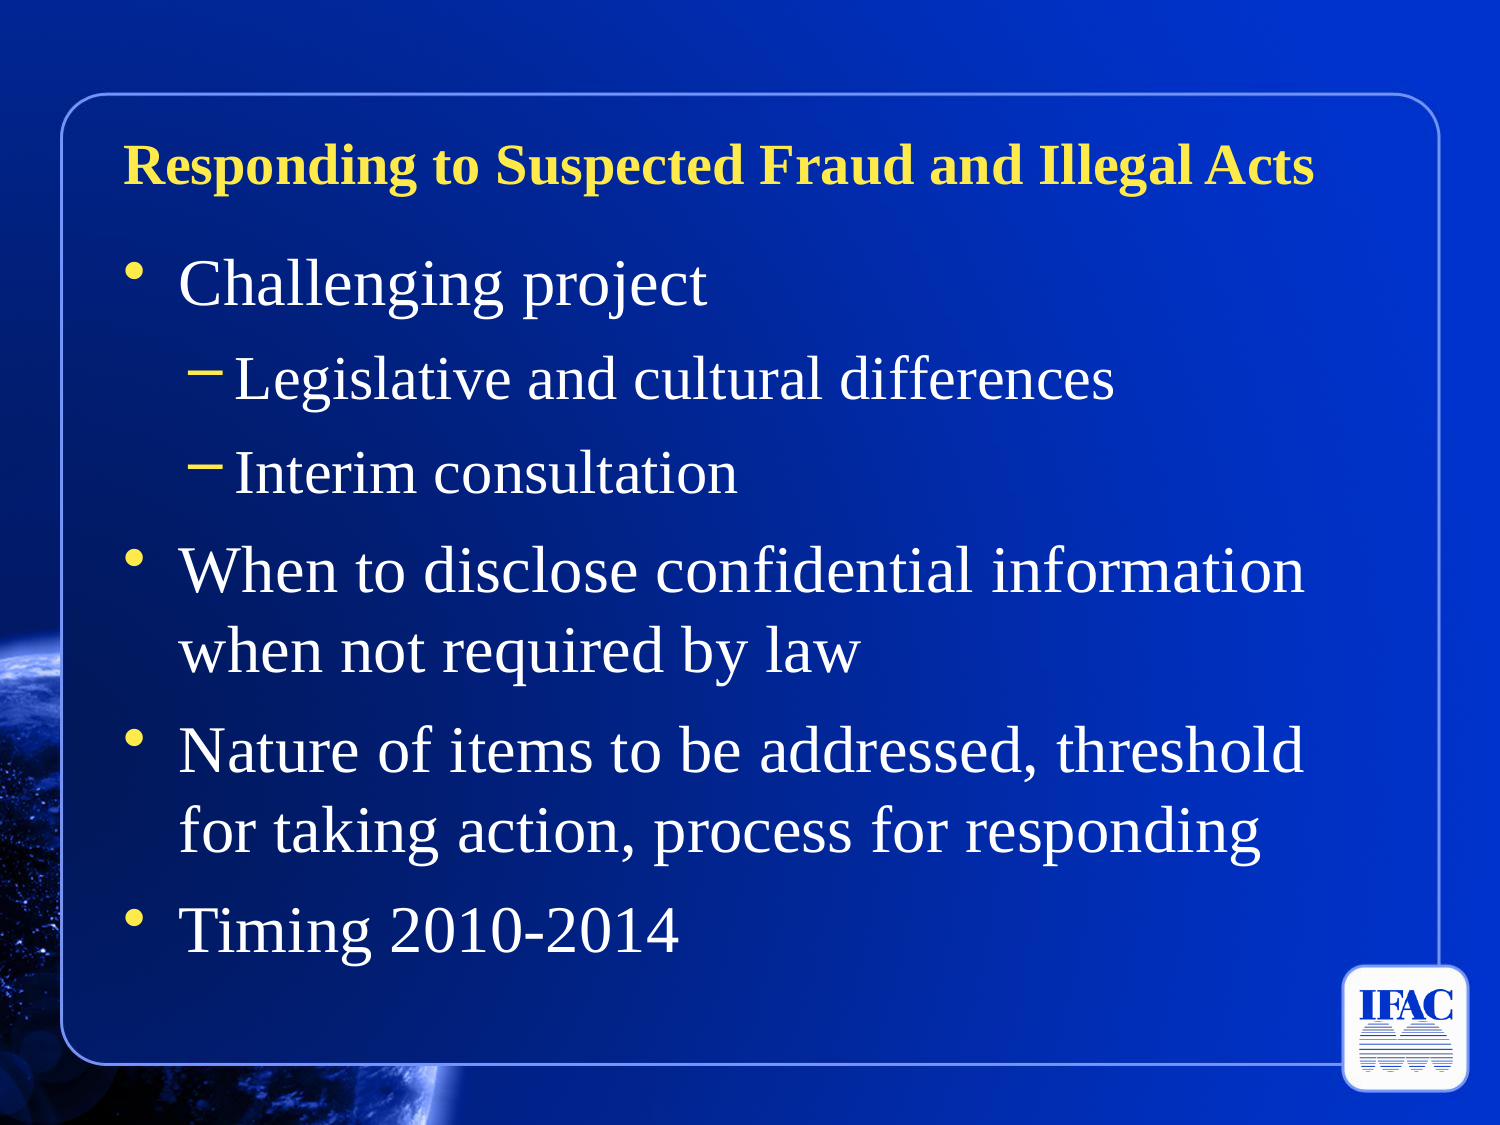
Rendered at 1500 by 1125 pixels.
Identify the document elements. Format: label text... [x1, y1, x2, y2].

list Responding to Suspected Fraud and Illegal Acts [107, 118, 1411, 215]
picture [0, 0, 1500, 1125]
list Challenging project Legislative and cultural differences Interim consultation When to disclose confidential information when not required by law Nature of items to be addressed, threshold for taking action, process for responding Timing 2010-2014 [107, 230, 1411, 1048]
